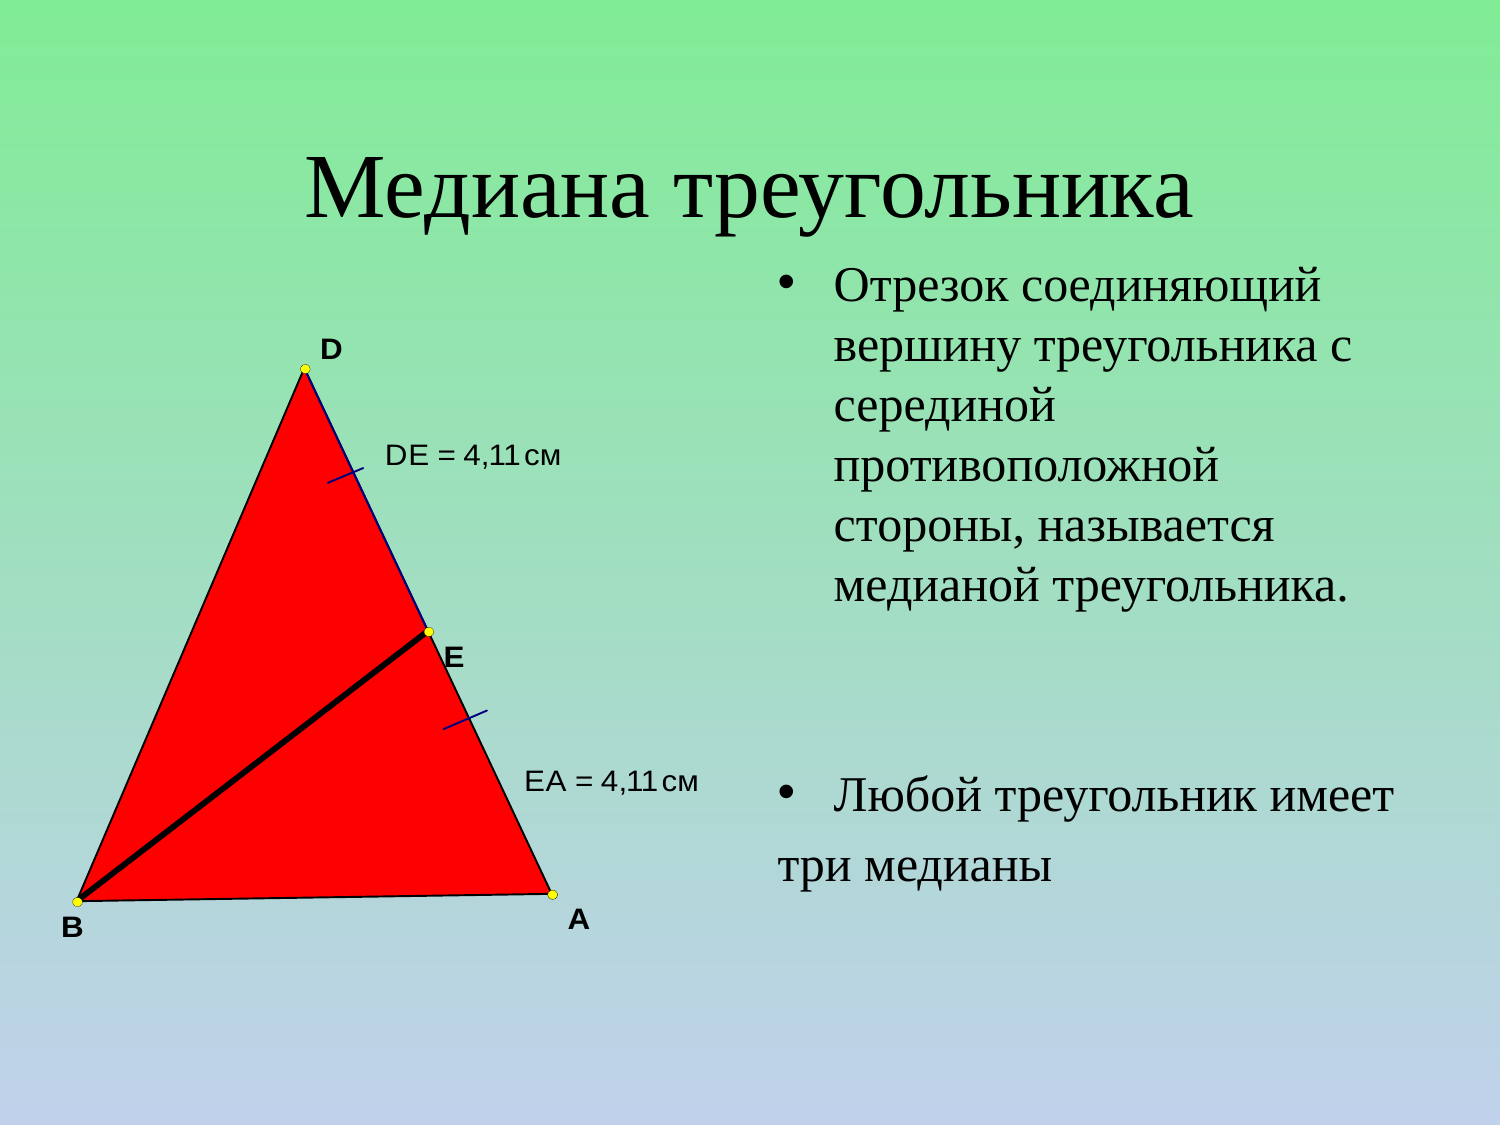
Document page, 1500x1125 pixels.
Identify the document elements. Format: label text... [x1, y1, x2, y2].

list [41, 314, 727, 965]
title Медиана треугольника [75, 87, 1425, 275]
list Отрезок соединяющий вершину треугольника с серединой противоположной стороны, называется медианой треугольника. Любой треугольник имеет три медианы [762, 243, 1425, 985]
